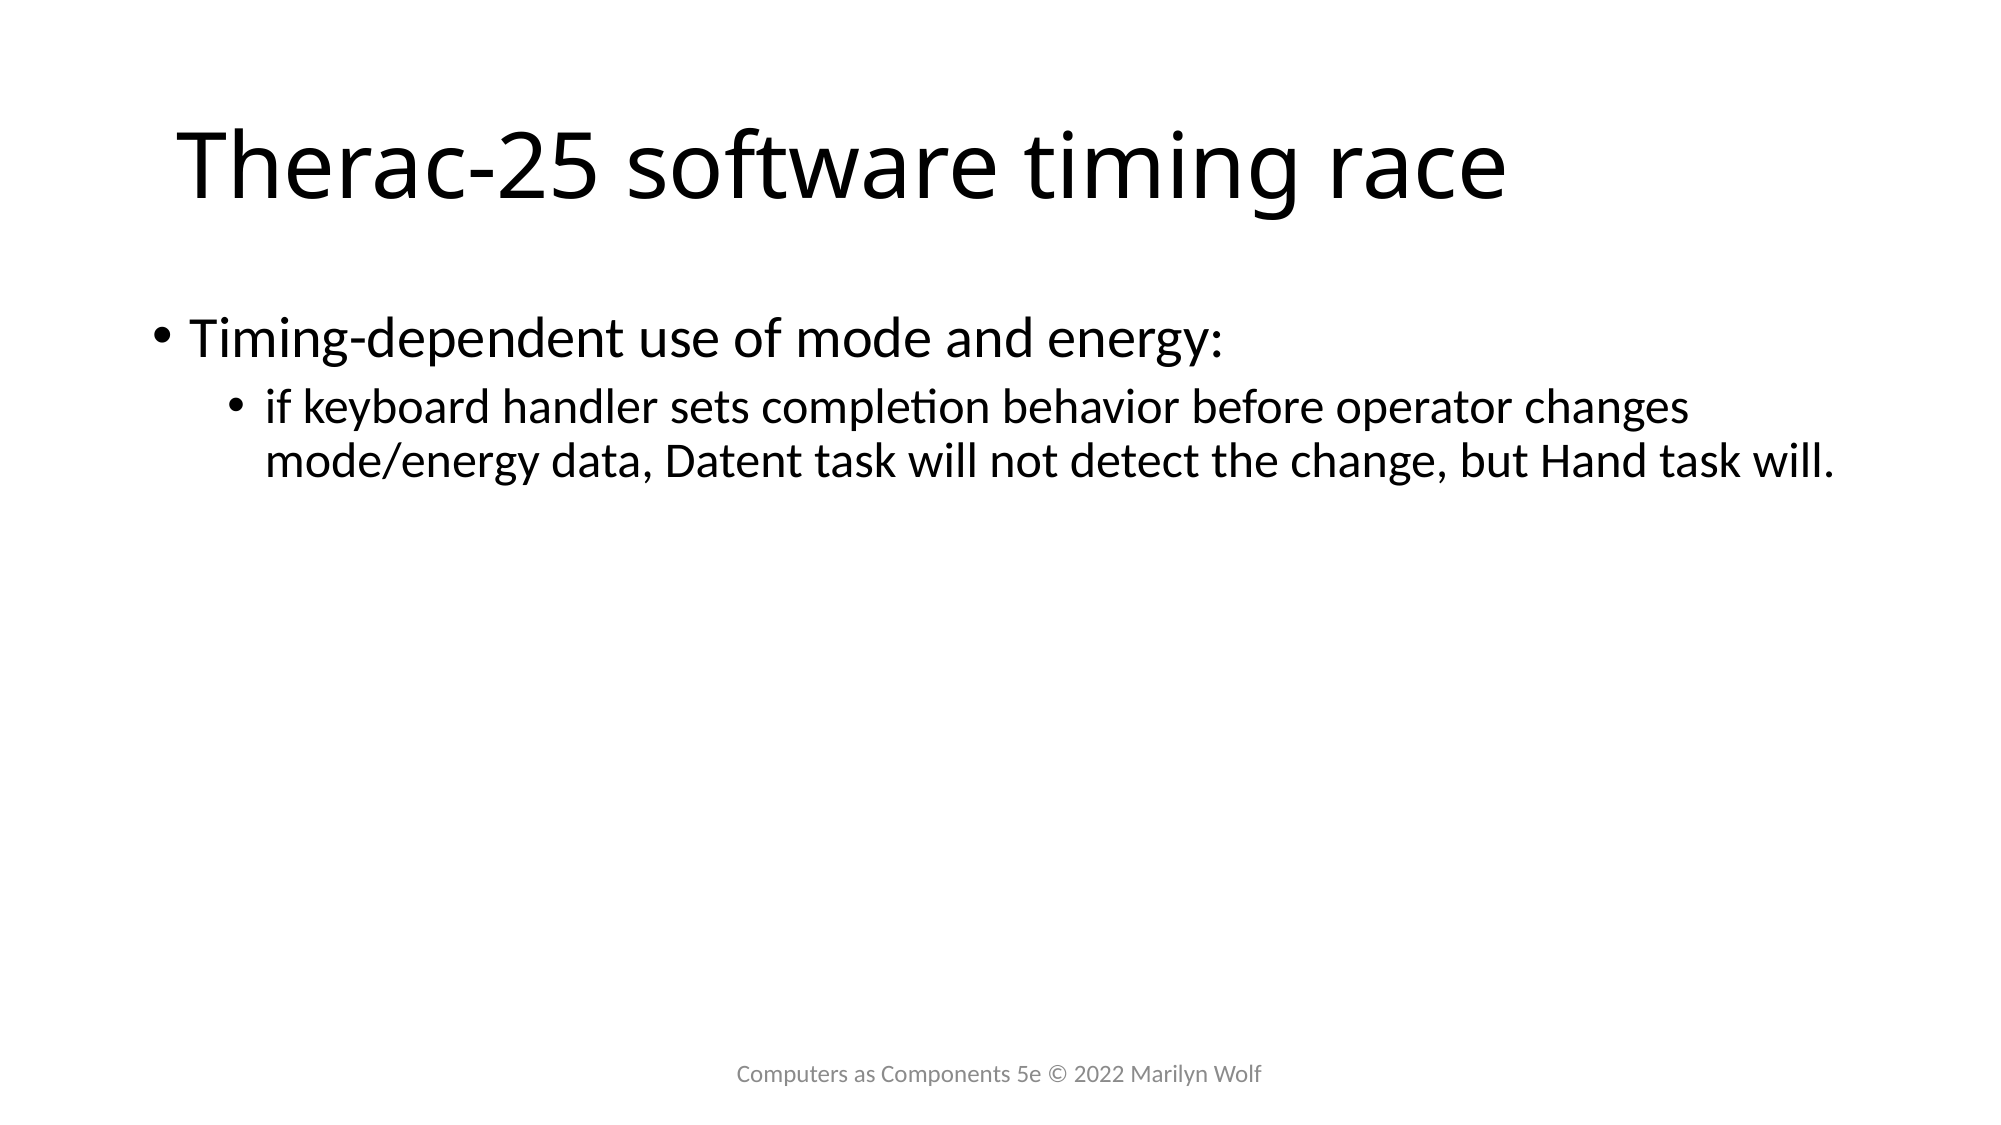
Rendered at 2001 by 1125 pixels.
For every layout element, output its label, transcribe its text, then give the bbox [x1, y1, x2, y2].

list Timing-dependent use of mode and energy: if keyboard handler sets completion behavior before operator changes mode/energy data, Datent task will not detect the change, but Hand task will. [137, 299, 1863, 1014]
footer Computers as Components 5e © 2022 Marilyn Wolf [662, 1042, 1338, 1103]
title Therac-25 software timing race [137, 59, 1863, 278]
